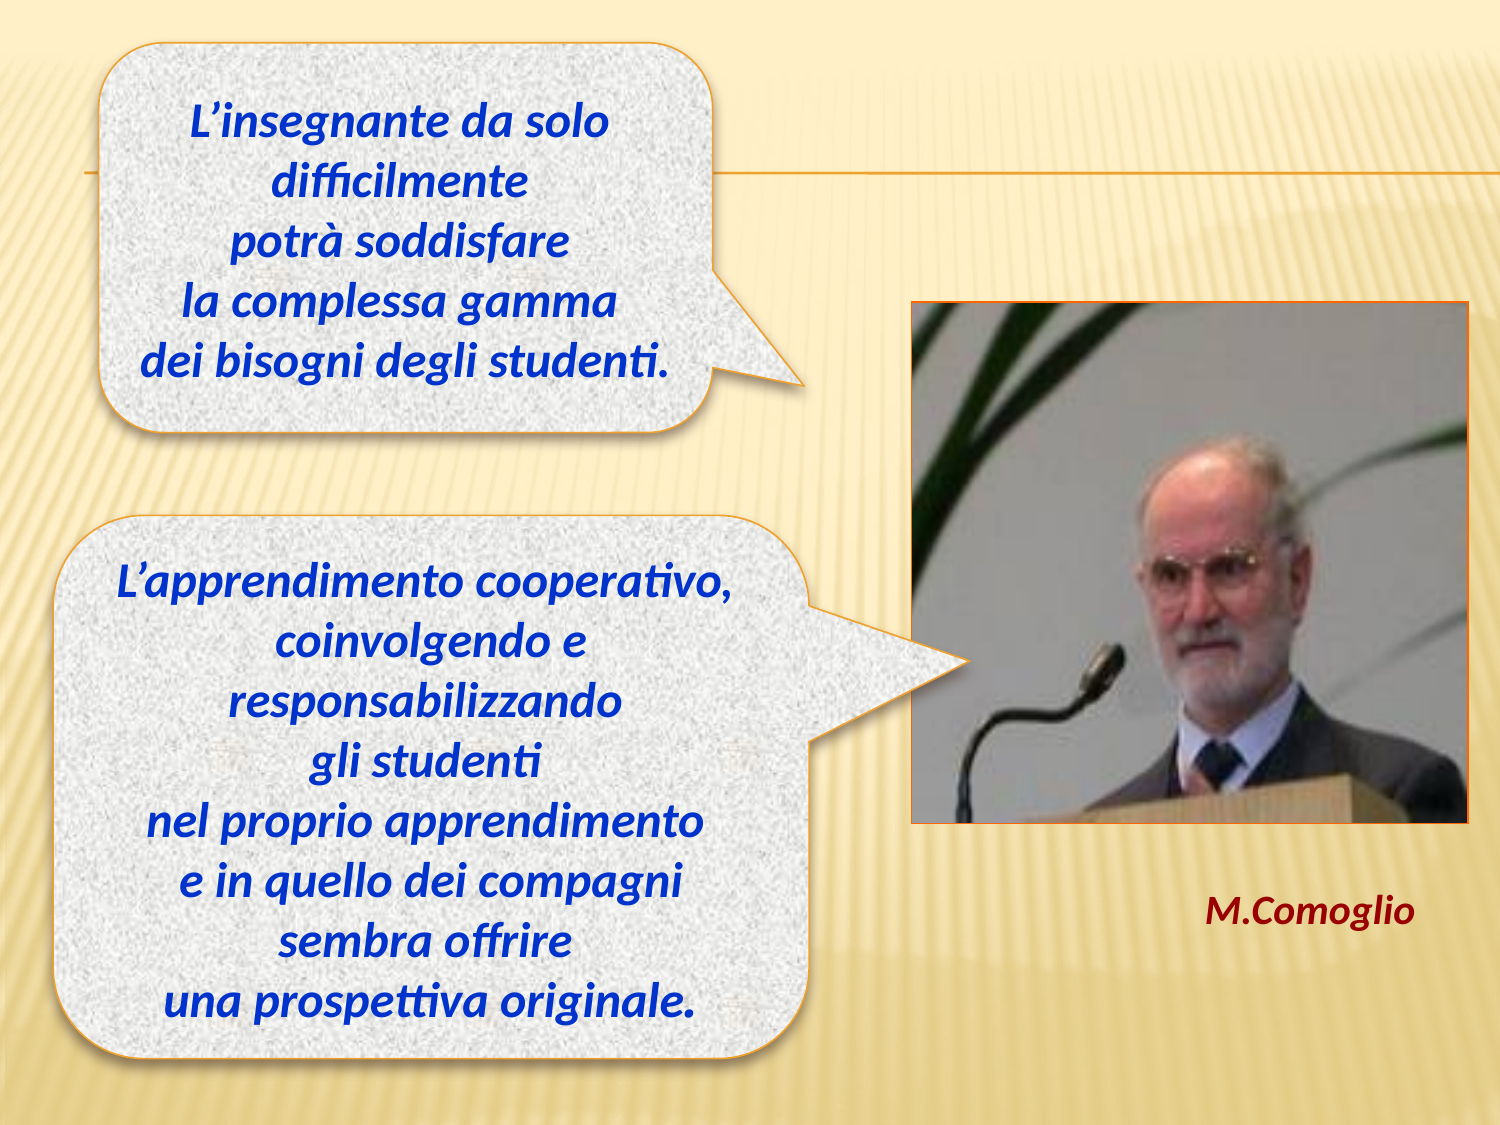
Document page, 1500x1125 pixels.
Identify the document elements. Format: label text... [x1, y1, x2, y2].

picture [911, 302, 1468, 824]
text_box M.Comoglio [1190, 875, 1431, 941]
text_box L’apprendimento cooperativo, coinvolgendo e responsabilizzando gli studenti nel proprio apprendimento e in quello dei compagni sembra offrire una prospettiva originale. [52, 514, 901, 1060]
text_box L’insegnante da solo difficilmente potrà soddisfare la complessa gamma dei bisogni degli studenti. [97, 41, 806, 434]
